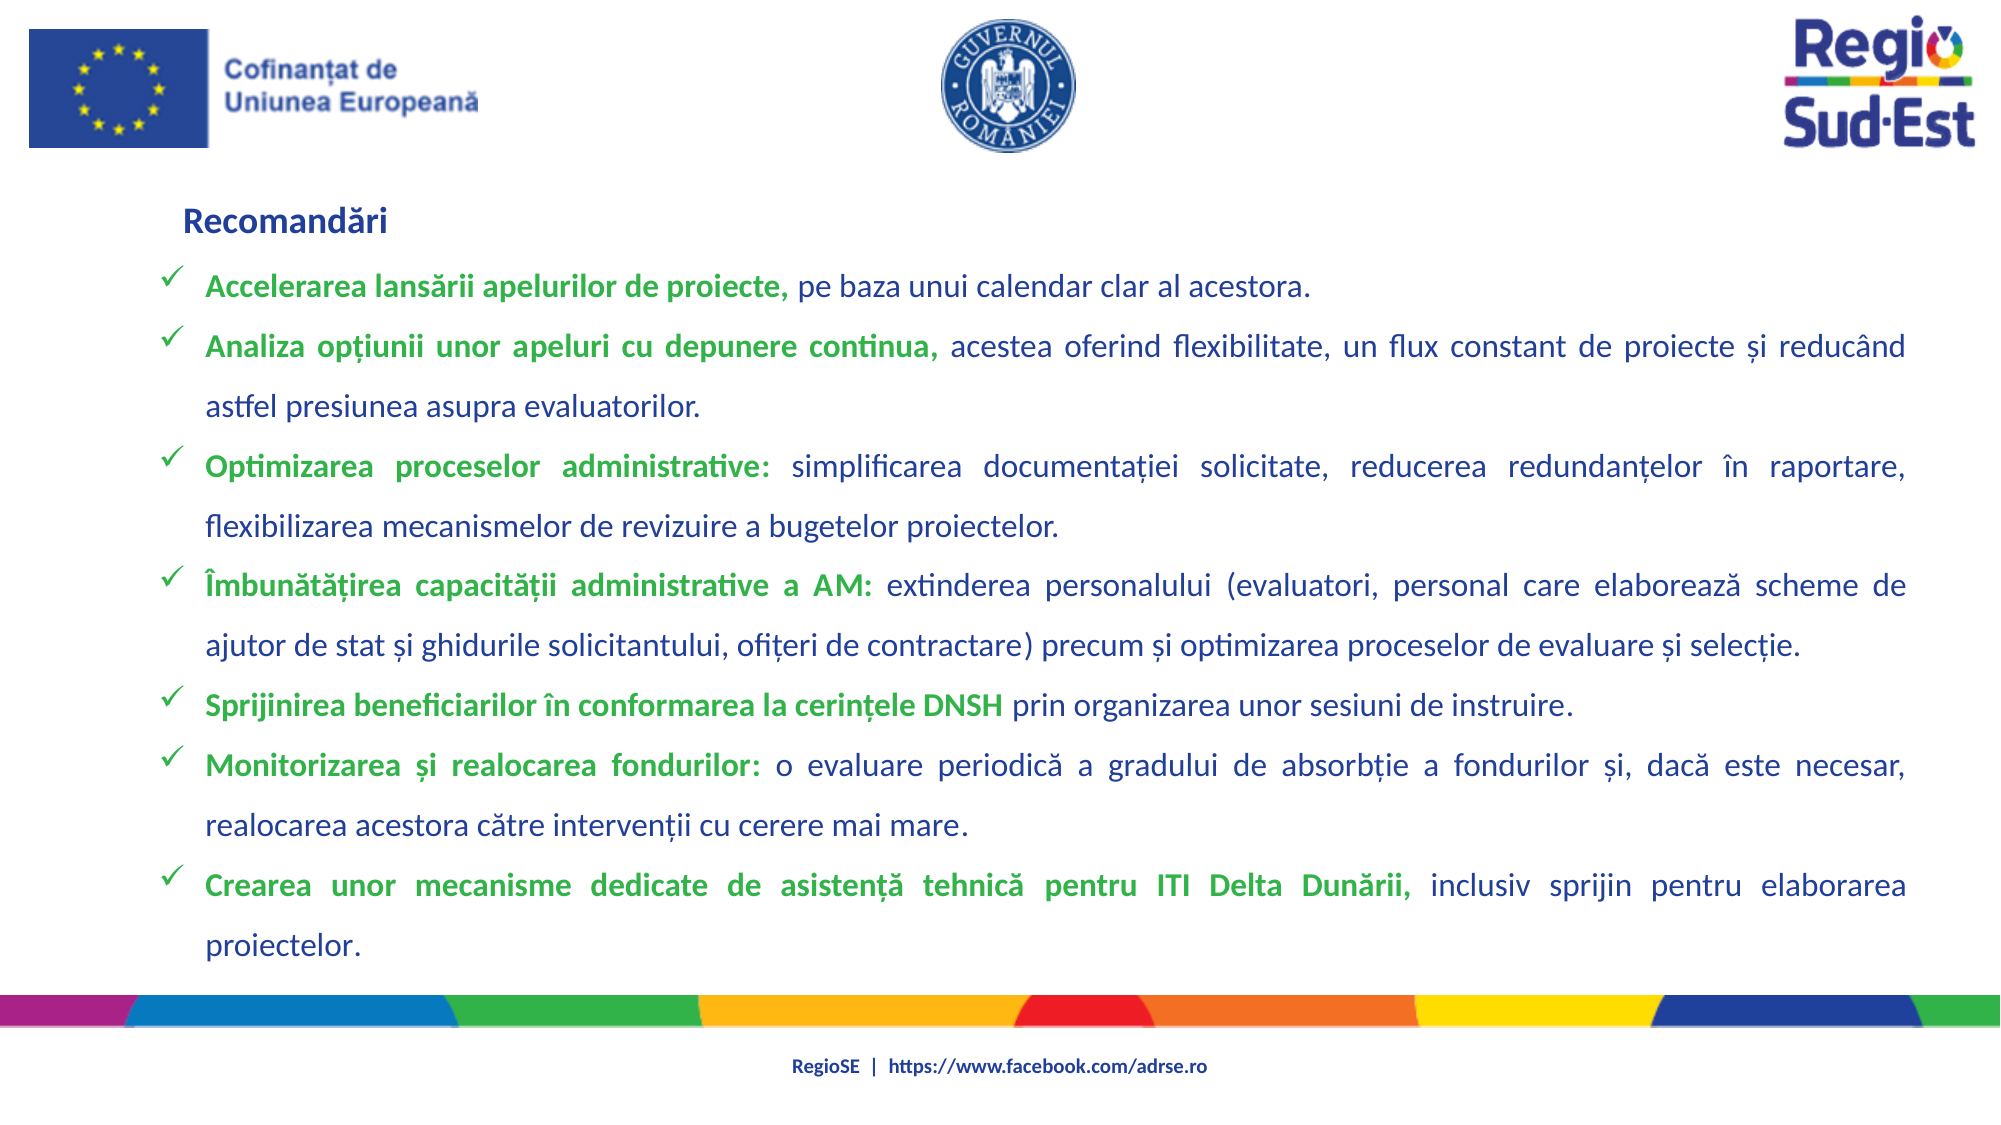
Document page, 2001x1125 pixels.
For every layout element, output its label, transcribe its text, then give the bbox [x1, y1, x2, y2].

text_box Recomandări [168, 188, 1268, 236]
text_box RegioSE | https://www.facebook.com/adrse.ro [776, 1029, 1223, 1085]
picture [0, 995, 2000, 1029]
picture [1759, 0, 2000, 220]
picture [28, 28, 478, 148]
picture [941, 19, 1076, 153]
text_box Accelerarea lansării apelurilor de proiecte, pe baza unui calendar clar al acestora. Analiza opțiunii unor apeluri cu depunere continua, acestea oferind flexibilitate, un flux constant de proiecte și reducând astfel presiunea asupra evaluatorilor. Optimizarea proceselor administrative: simplificarea documentației solicitate, reducerea redundanțelor în raportare, flexibilizarea mecanismelor de revizuire a bugetelor proiectelor. Îmbunătățirea capacității administrative a AM: extinderea personalului (evaluatori, personal care elaborează scheme de ajutor de stat și ghidurile solicitantului, ofițeri de contractare) precum și optimizarea proceselor de evaluare și selecție. Sprijinirea beneficiarilor în conformarea la cerințele DNSH prin organizarea unor sesiuni de instruire. Monitorizarea și realocarea fondurilor: o evaluare periodică a gradului de absorbție a fondurilor și, dacă este necesar, realocarea acestora către intervenții cu cerere mai mare. Crearea unor mecanisme dedicate de asistență tehnică pentru ITI Delta Dunării, inclusiv sprijin pentru elaborarea proiectelor. [143, 236, 1923, 971]
